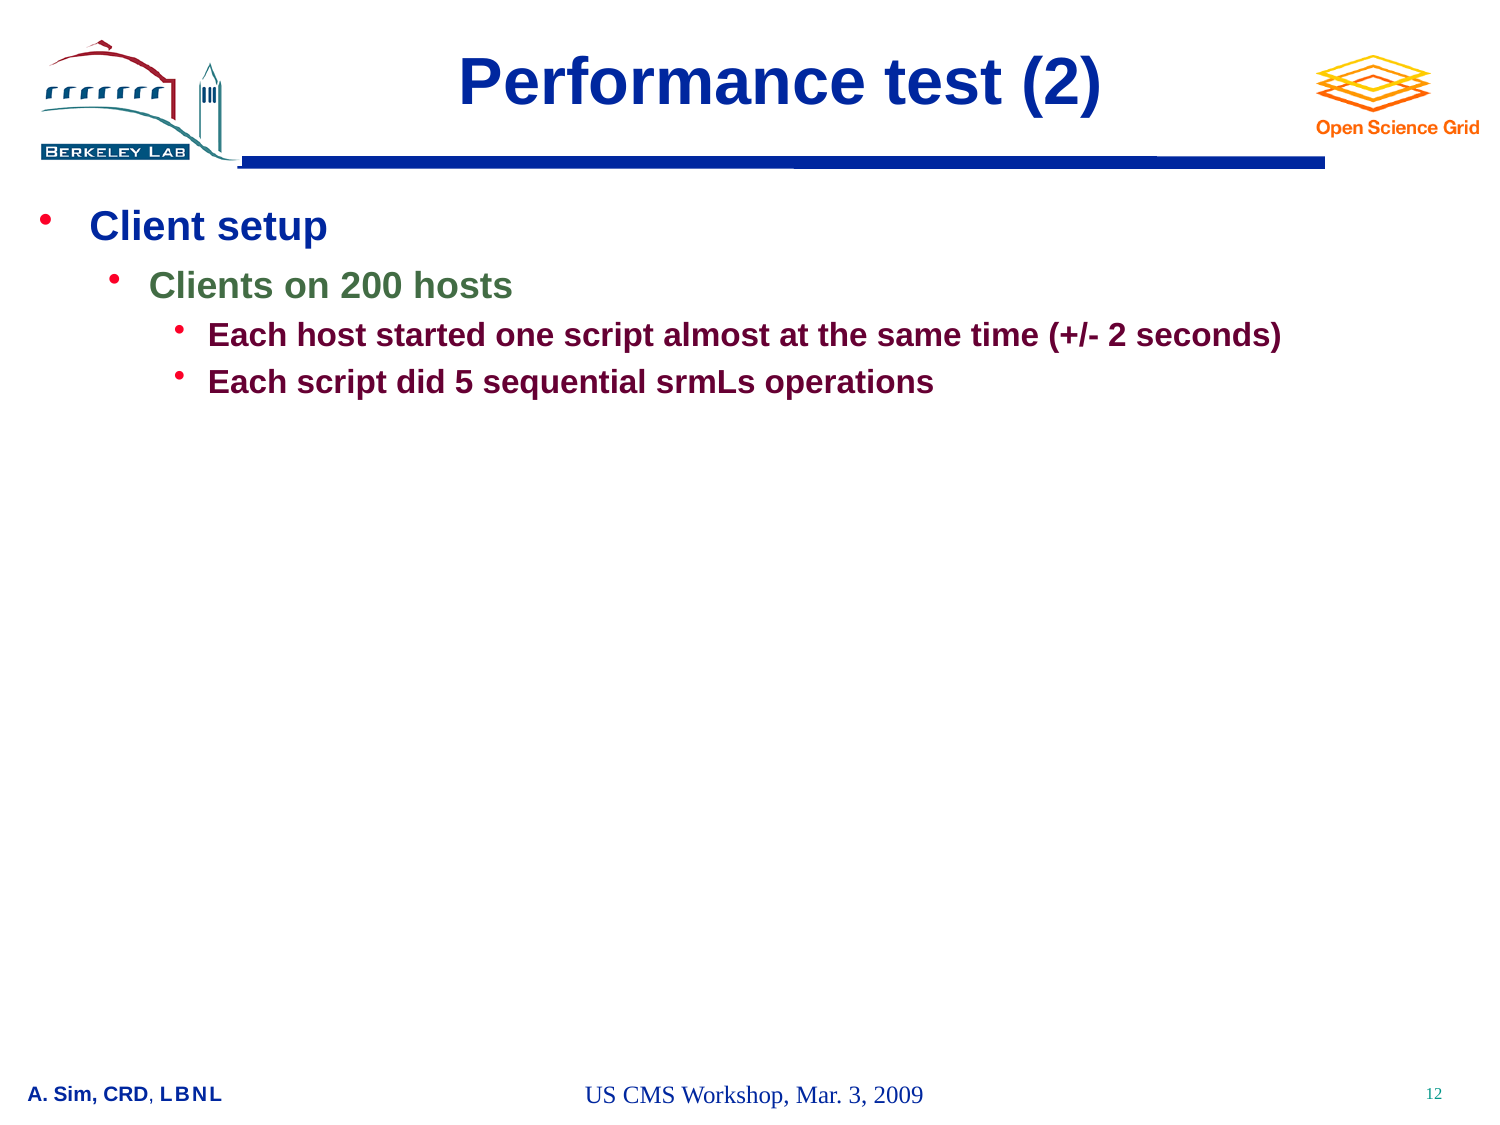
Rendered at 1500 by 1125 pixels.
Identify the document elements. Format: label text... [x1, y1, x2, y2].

picture [1326, 38, 1496, 150]
title Performance test (2) [236, 0, 1326, 156]
list Client setup Clients on 200 hosts Each host started one script almost at the same time (+/- 2 seconds) Each script did 5 sequential srmLs operations [24, 199, 1476, 1063]
